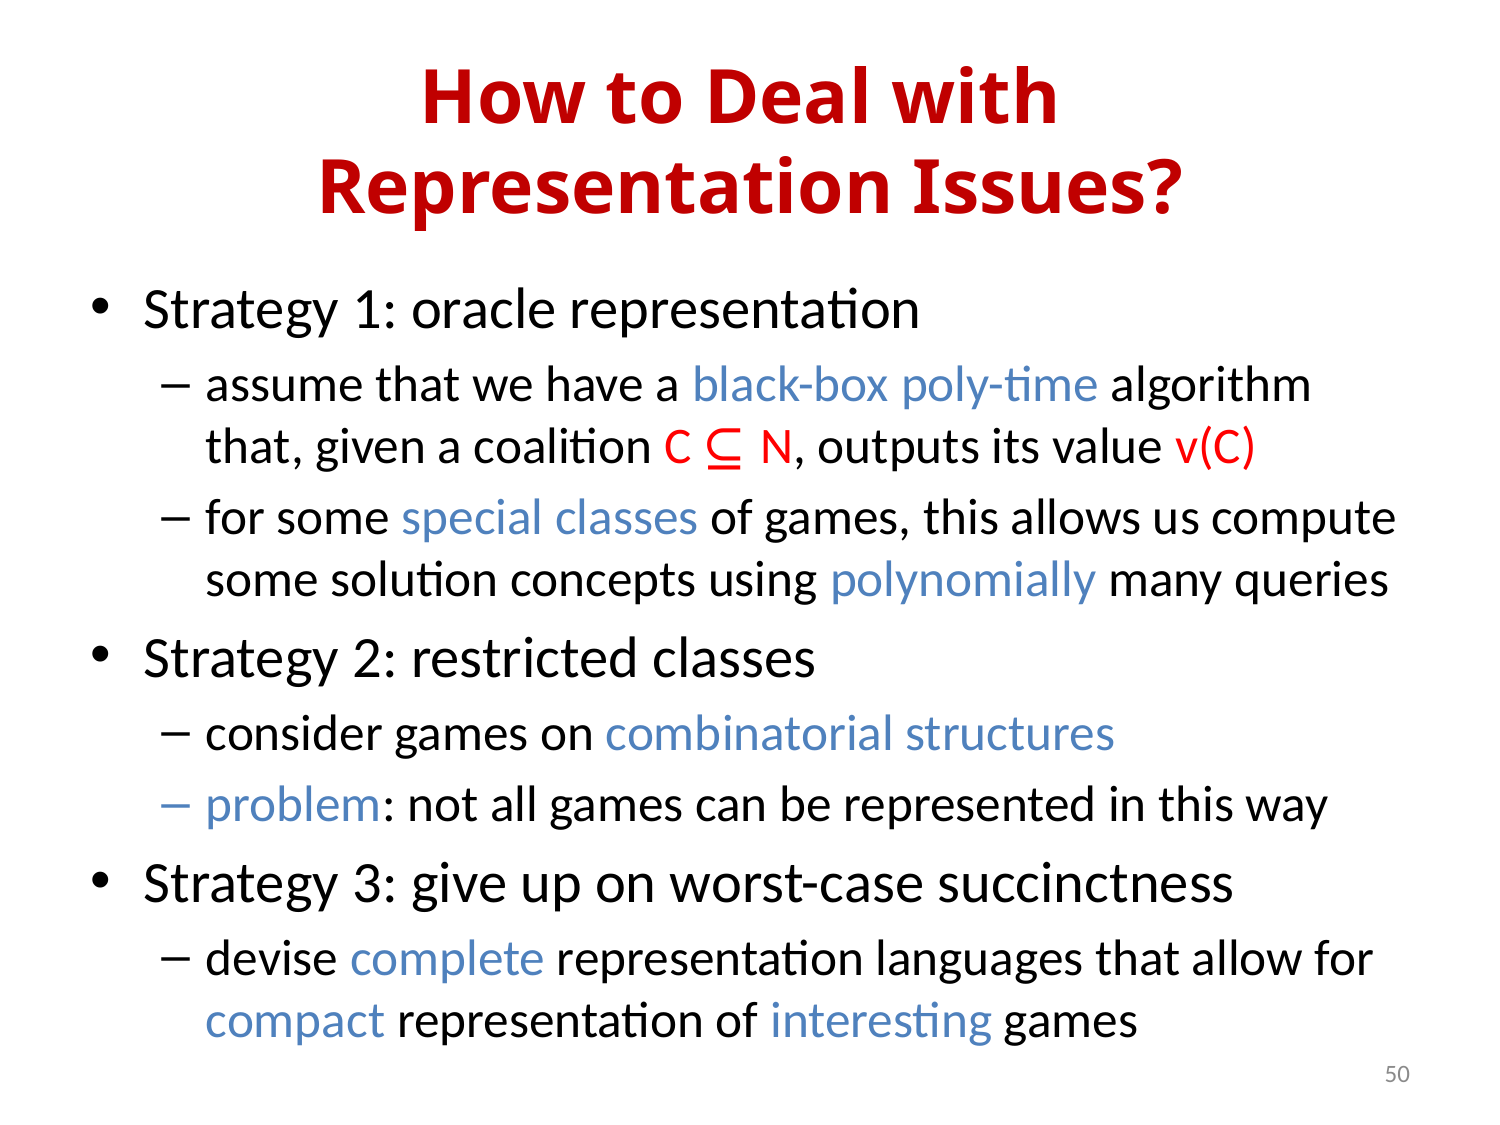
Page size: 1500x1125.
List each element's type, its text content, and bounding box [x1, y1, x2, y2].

title How to Deal with Representation Issues? [75, 45, 1425, 233]
slide_number 50 [1074, 1042, 1425, 1103]
list Strategy 1: oracle representation assume that we have a black-box poly-time algorithm that, given a coalition C ⊆ N, outputs its value v(C) for some special classes of games, this allows us compute some solution concepts using polynomially many queries Strategy 2: restricted classes consider games on combinatorial structures problem: not all games can be represented in this way Strategy 3: give up on worst-case succinctness devise complete representation languages that allow for compact representation of interesting games [75, 262, 1425, 1083]
